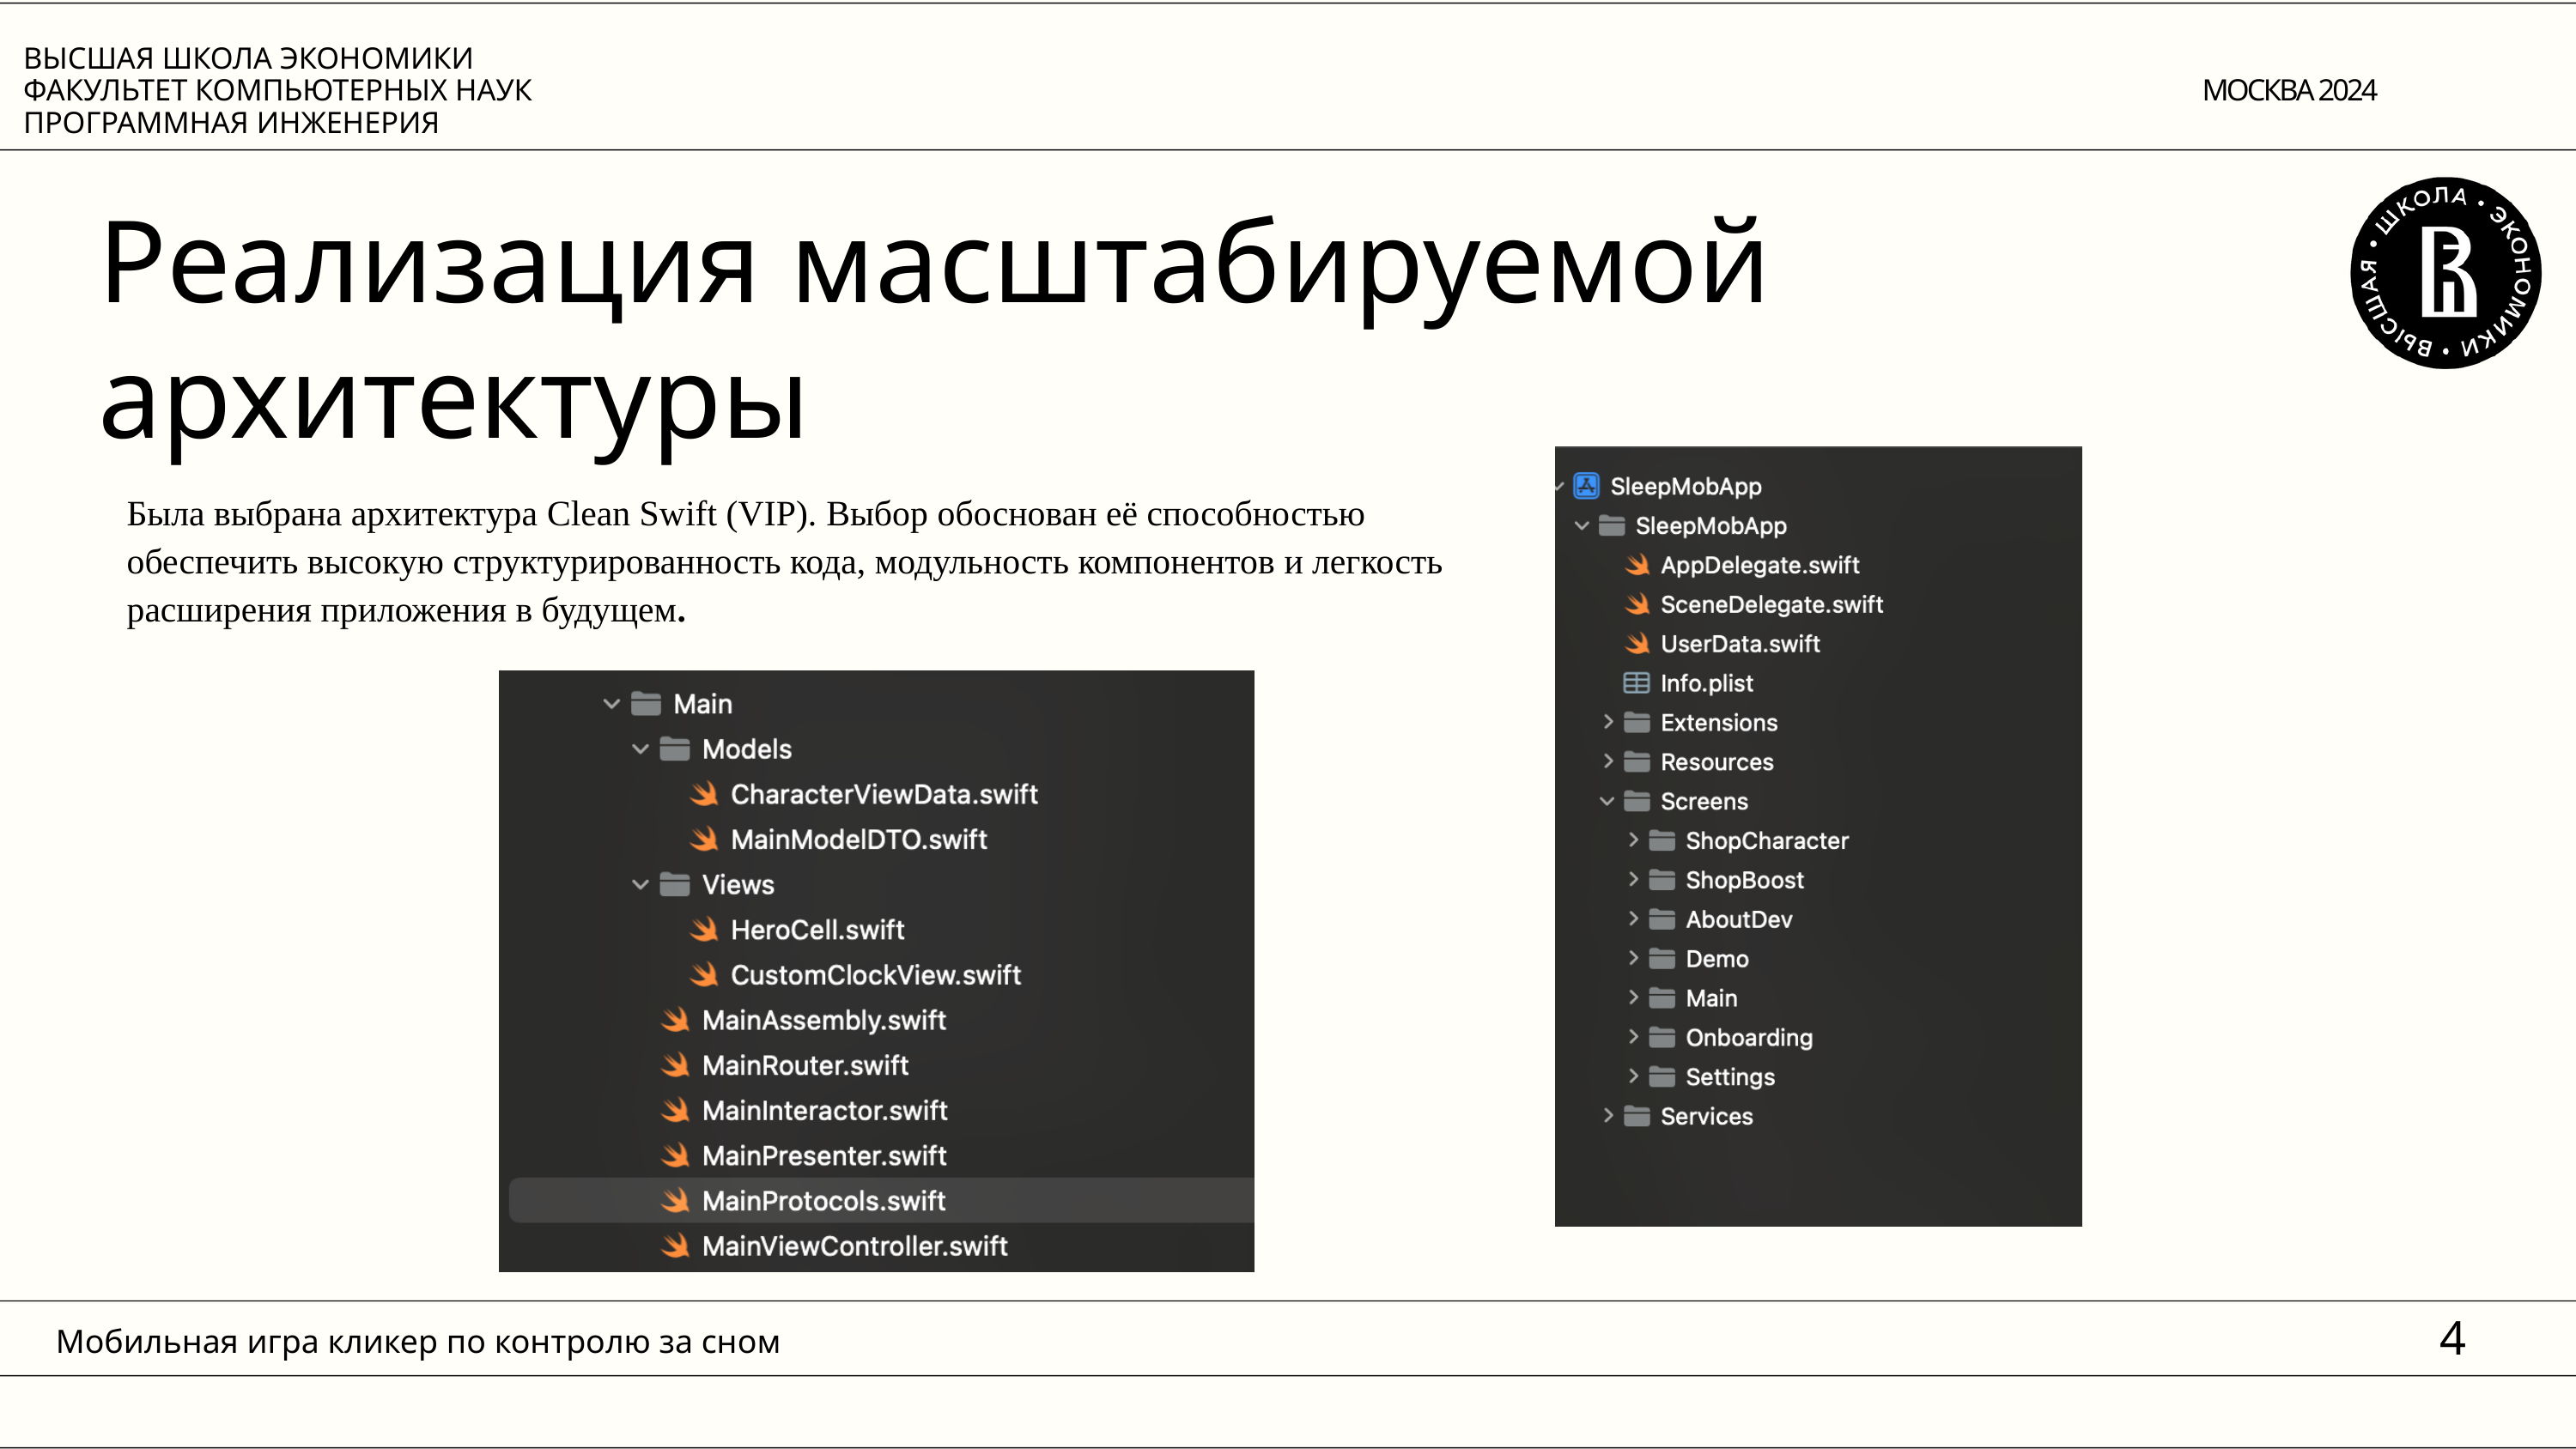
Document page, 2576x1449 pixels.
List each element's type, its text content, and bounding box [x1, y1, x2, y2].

picture [2320, 150, 2576, 391]
text_box ВЫСШАЯ ШКОЛА ЭКОНОМИКИ ФАКУЛЬТЕТ КОМПЬЮТЕРНЫХ НАУК ПРОГРАММНАЯ ИНЖЕНЕРИЯ [21, 42, 1355, 172]
text_box Была выбрана архитектура Clean Swift (VIP). Выбор обоснован её способностью обеспечить высокую структурированность кода, модульность компонентов и легкость расширения приложения в будущем. [125, 483, 1503, 629]
text_box Мобильная игра кликер по контролю за сном [42, 1314, 951, 1405]
picture [1555, 446, 2082, 1227]
slide_number 4 [2434, 1312, 2476, 1449]
text_box Реализация масштабируемой архитектуры [96, 186, 1857, 462]
text_box МОСКВА 2024 [2200, 70, 2490, 107]
picture [499, 670, 1255, 1272]
